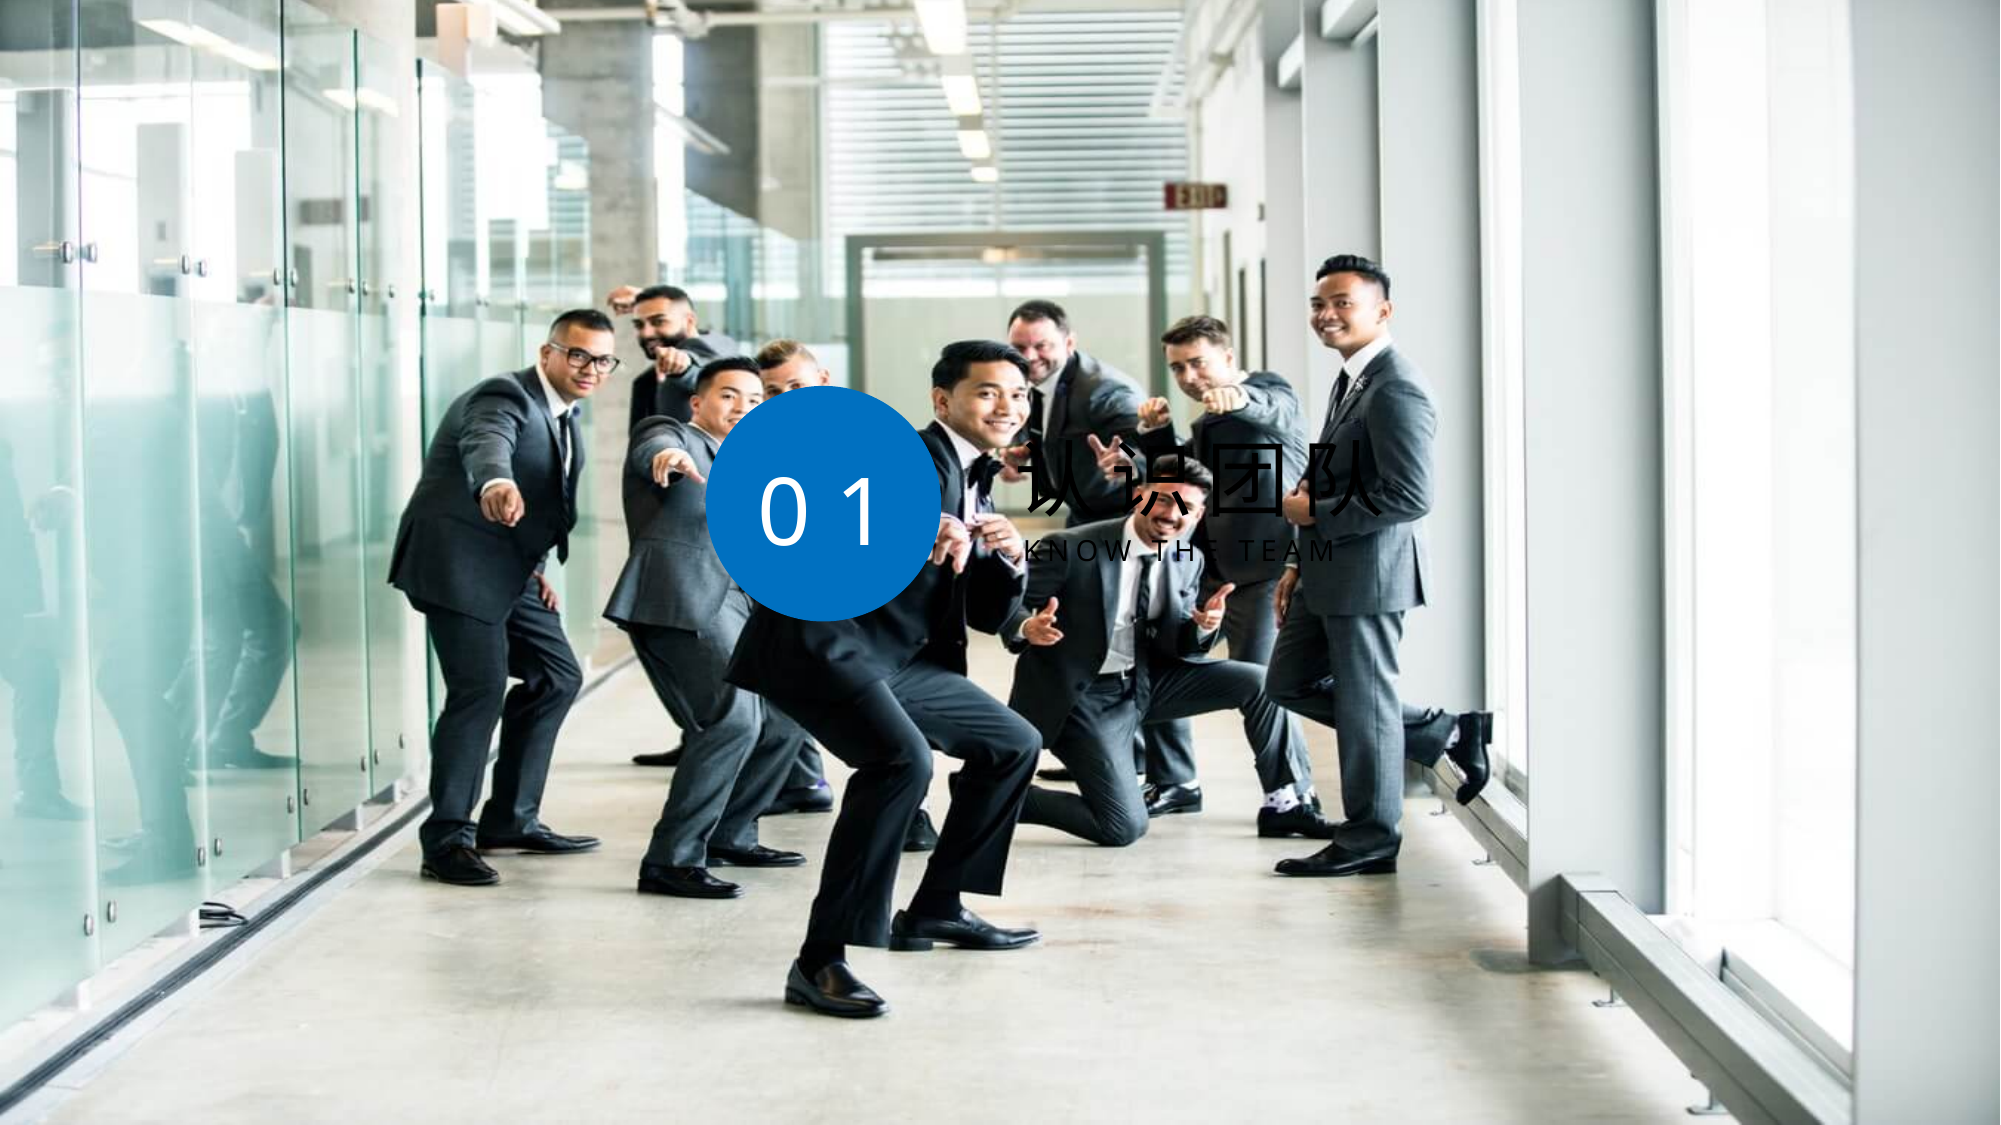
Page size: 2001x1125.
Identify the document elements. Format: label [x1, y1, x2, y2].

text_box [1000, 419, 1461, 575]
picture [0, 0, 2000, 1125]
